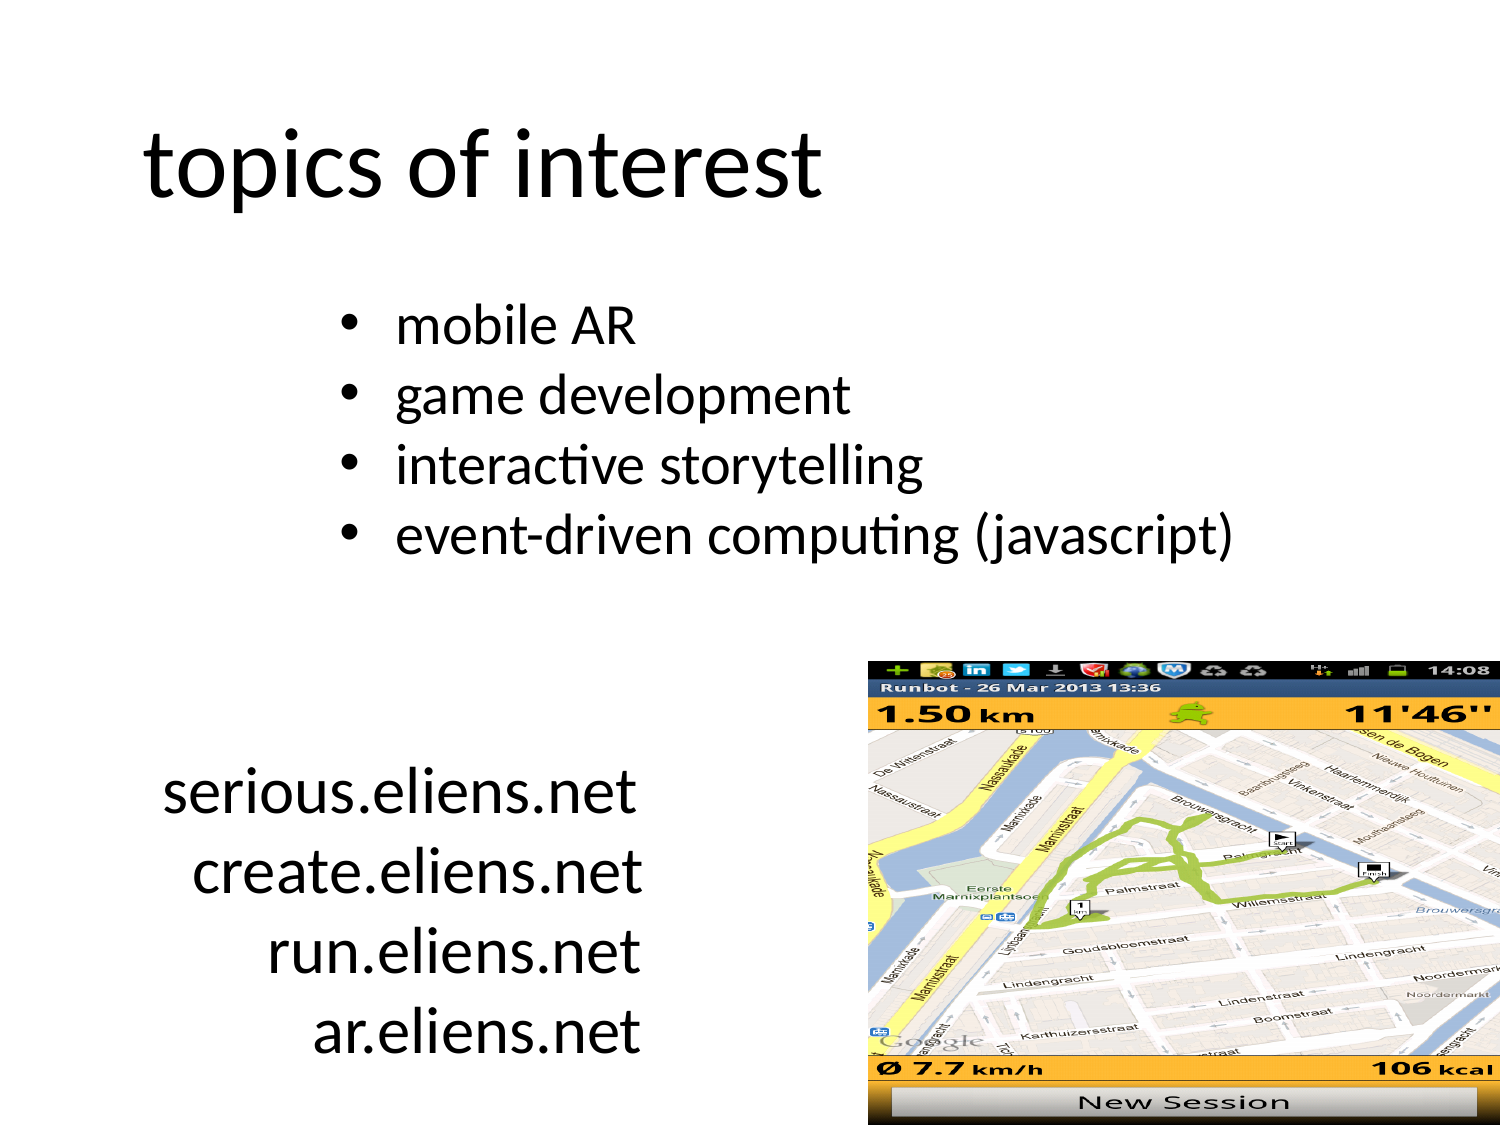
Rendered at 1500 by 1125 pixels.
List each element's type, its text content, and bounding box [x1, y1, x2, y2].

text_box topics of interest [127, 90, 840, 225]
text_box serious.eliens.net create.eliens.net run.eliens.net ar.eliens.net [147, 739, 664, 1075]
picture [867, 661, 1500, 1125]
text_box mobile AR game development interactive storytelling event-driven computing (javascript) [324, 278, 1306, 574]
